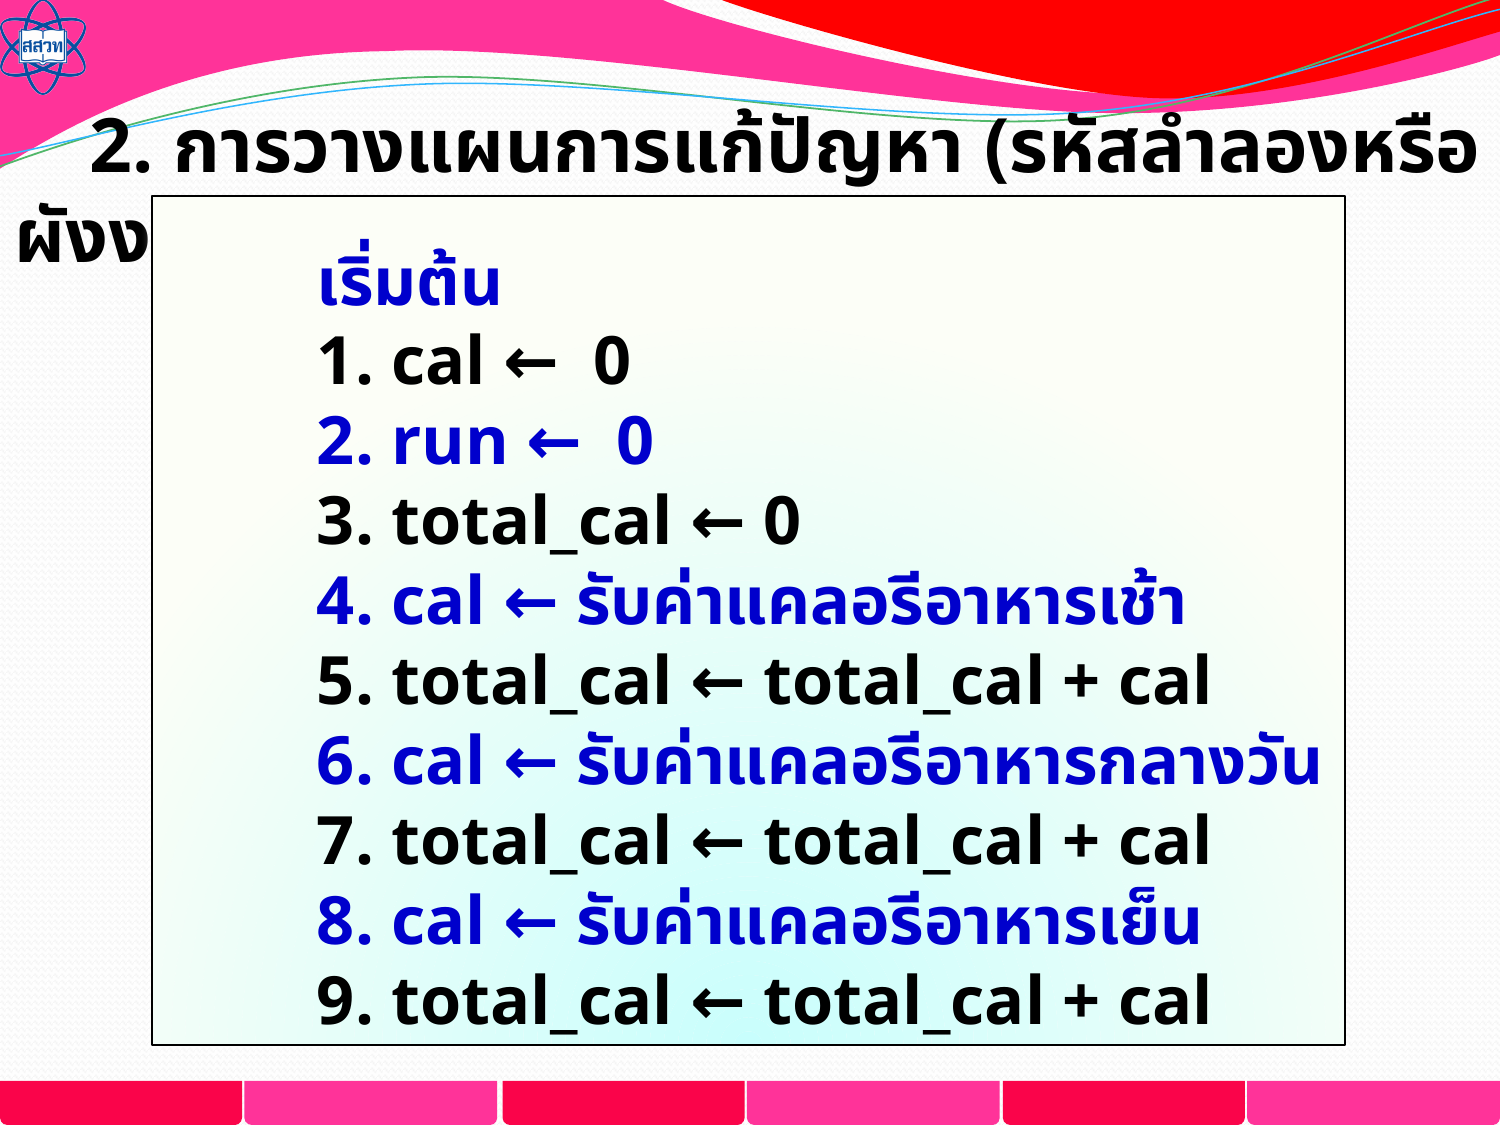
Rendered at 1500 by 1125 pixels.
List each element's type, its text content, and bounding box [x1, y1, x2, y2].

text_box 2. การวางแผนการแก้ปัญหา (รหัสลำลองหรือผังงาน) [0, 89, 1498, 285]
picture [0, 0, 86, 89]
text_box เริ่มต้น 1. cal ← 0 2. run ← 0 3. total_cal ← 0 4. cal ← รับค่าแคลอรีอาหารเช้า 5. total_cal ← total_cal + cal 6. cal ← รับค่าแคลอรีอาหารกลางวัน 7. total_cal ← total_cal + cal 8. cal ← รับค่าแคลอรีอาหารเย็น 9. total_cal ← total_cal + cal [151, 195, 1346, 1046]
